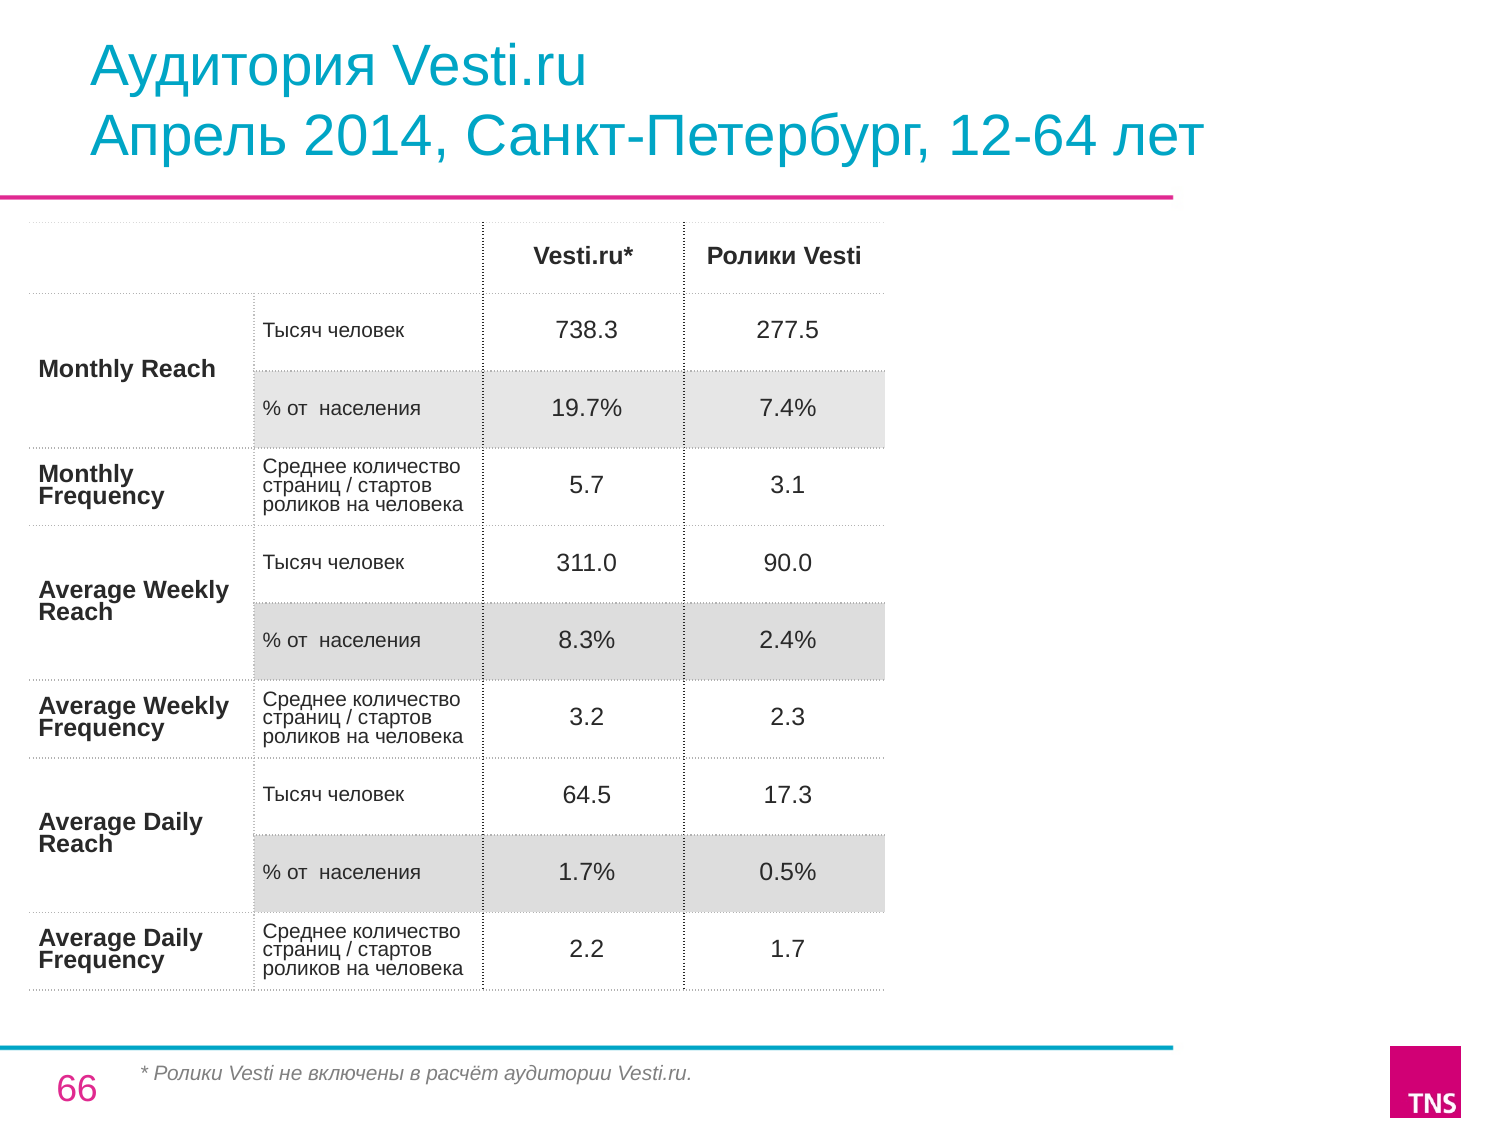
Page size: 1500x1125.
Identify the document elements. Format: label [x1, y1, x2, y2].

title [74, 8, 1476, 187]
picture [0, 0, 1500, 1125]
slide_number [40, 1055, 392, 1125]
table_cell [29, 294, 885, 990]
table_header [29, 223, 885, 294]
text_box [124, 1052, 1463, 1092]
